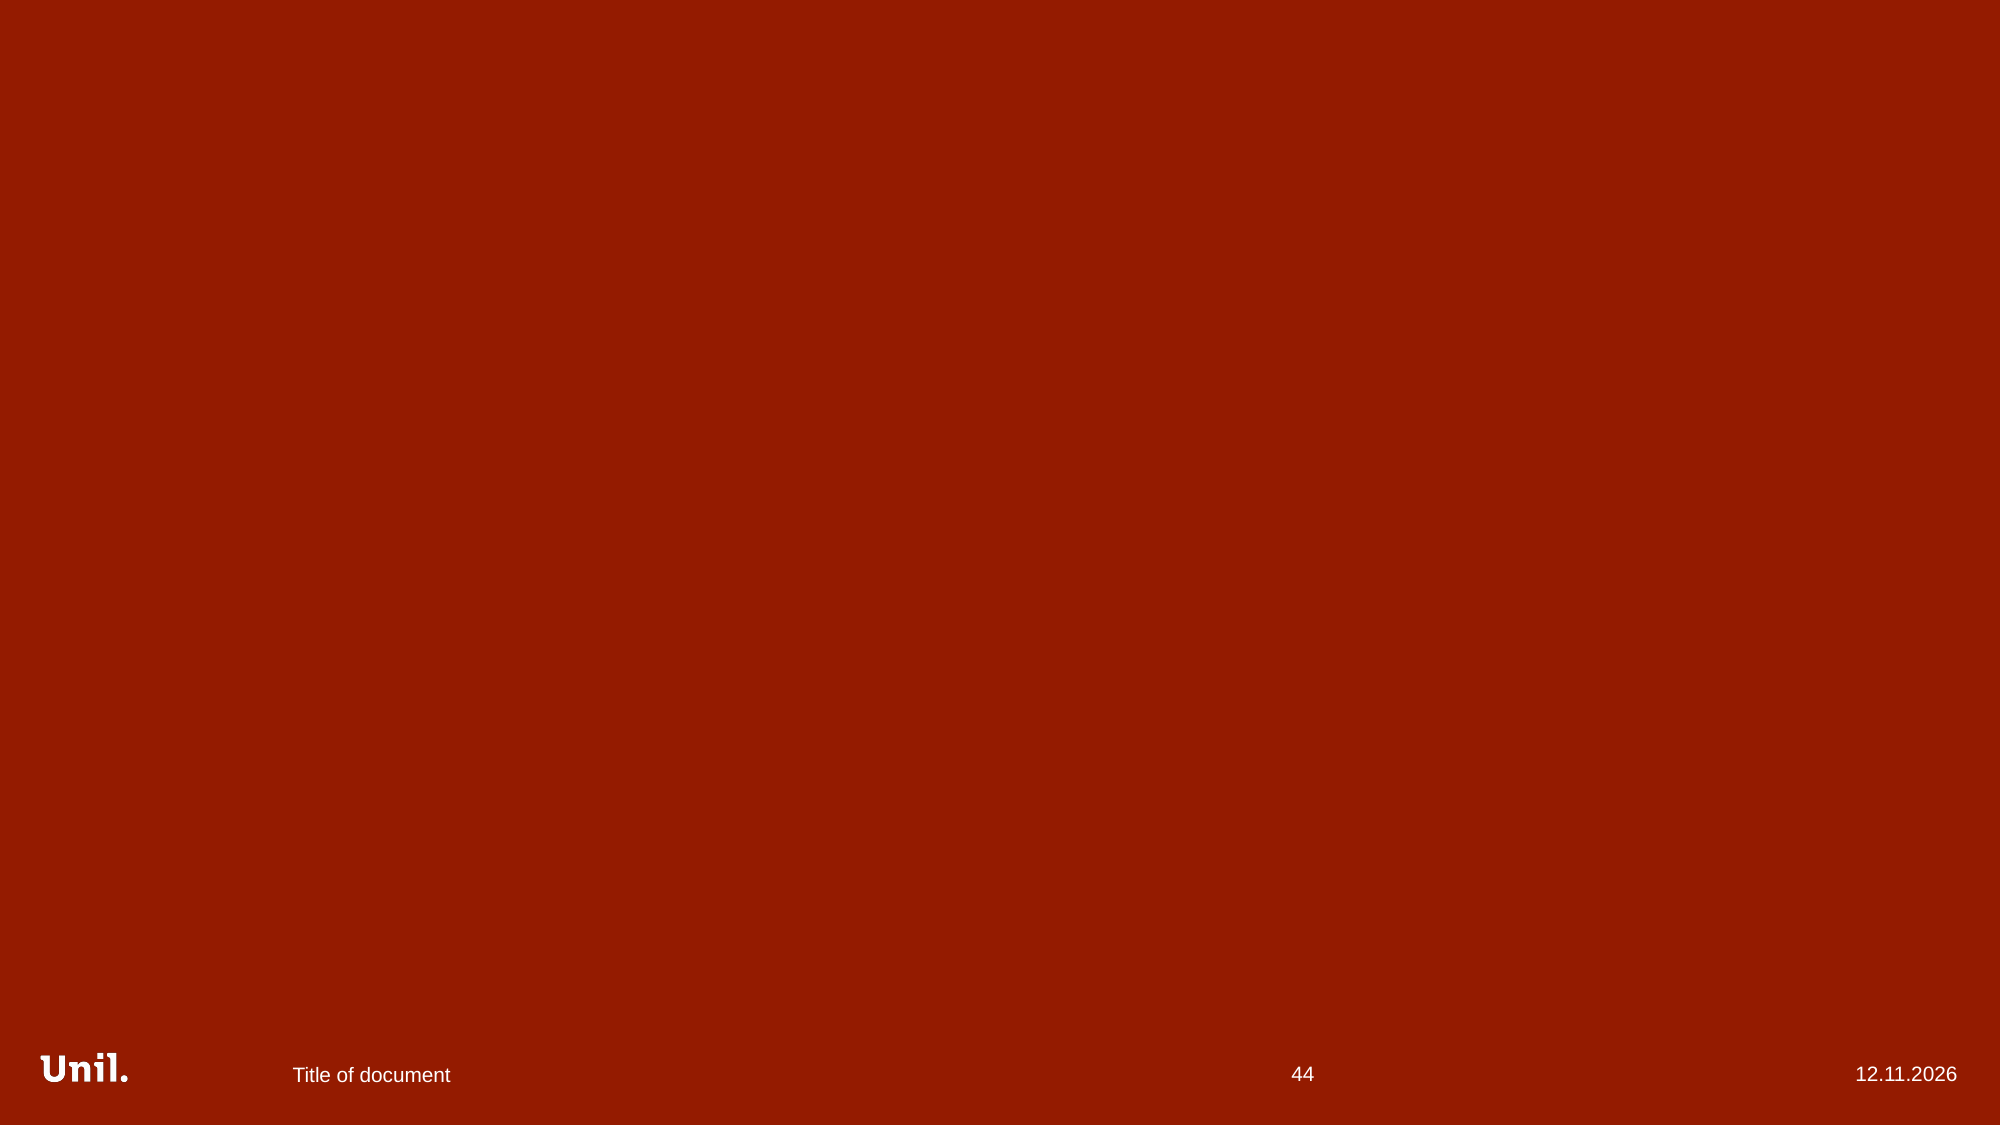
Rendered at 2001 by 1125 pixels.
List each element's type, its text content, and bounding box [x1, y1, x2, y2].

slide_number 44 [1250, 1037, 1355, 1086]
footer Title of document [292, 1011, 1048, 1087]
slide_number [1789, 1026, 1958, 1086]
picture [27, 1042, 141, 1095]
